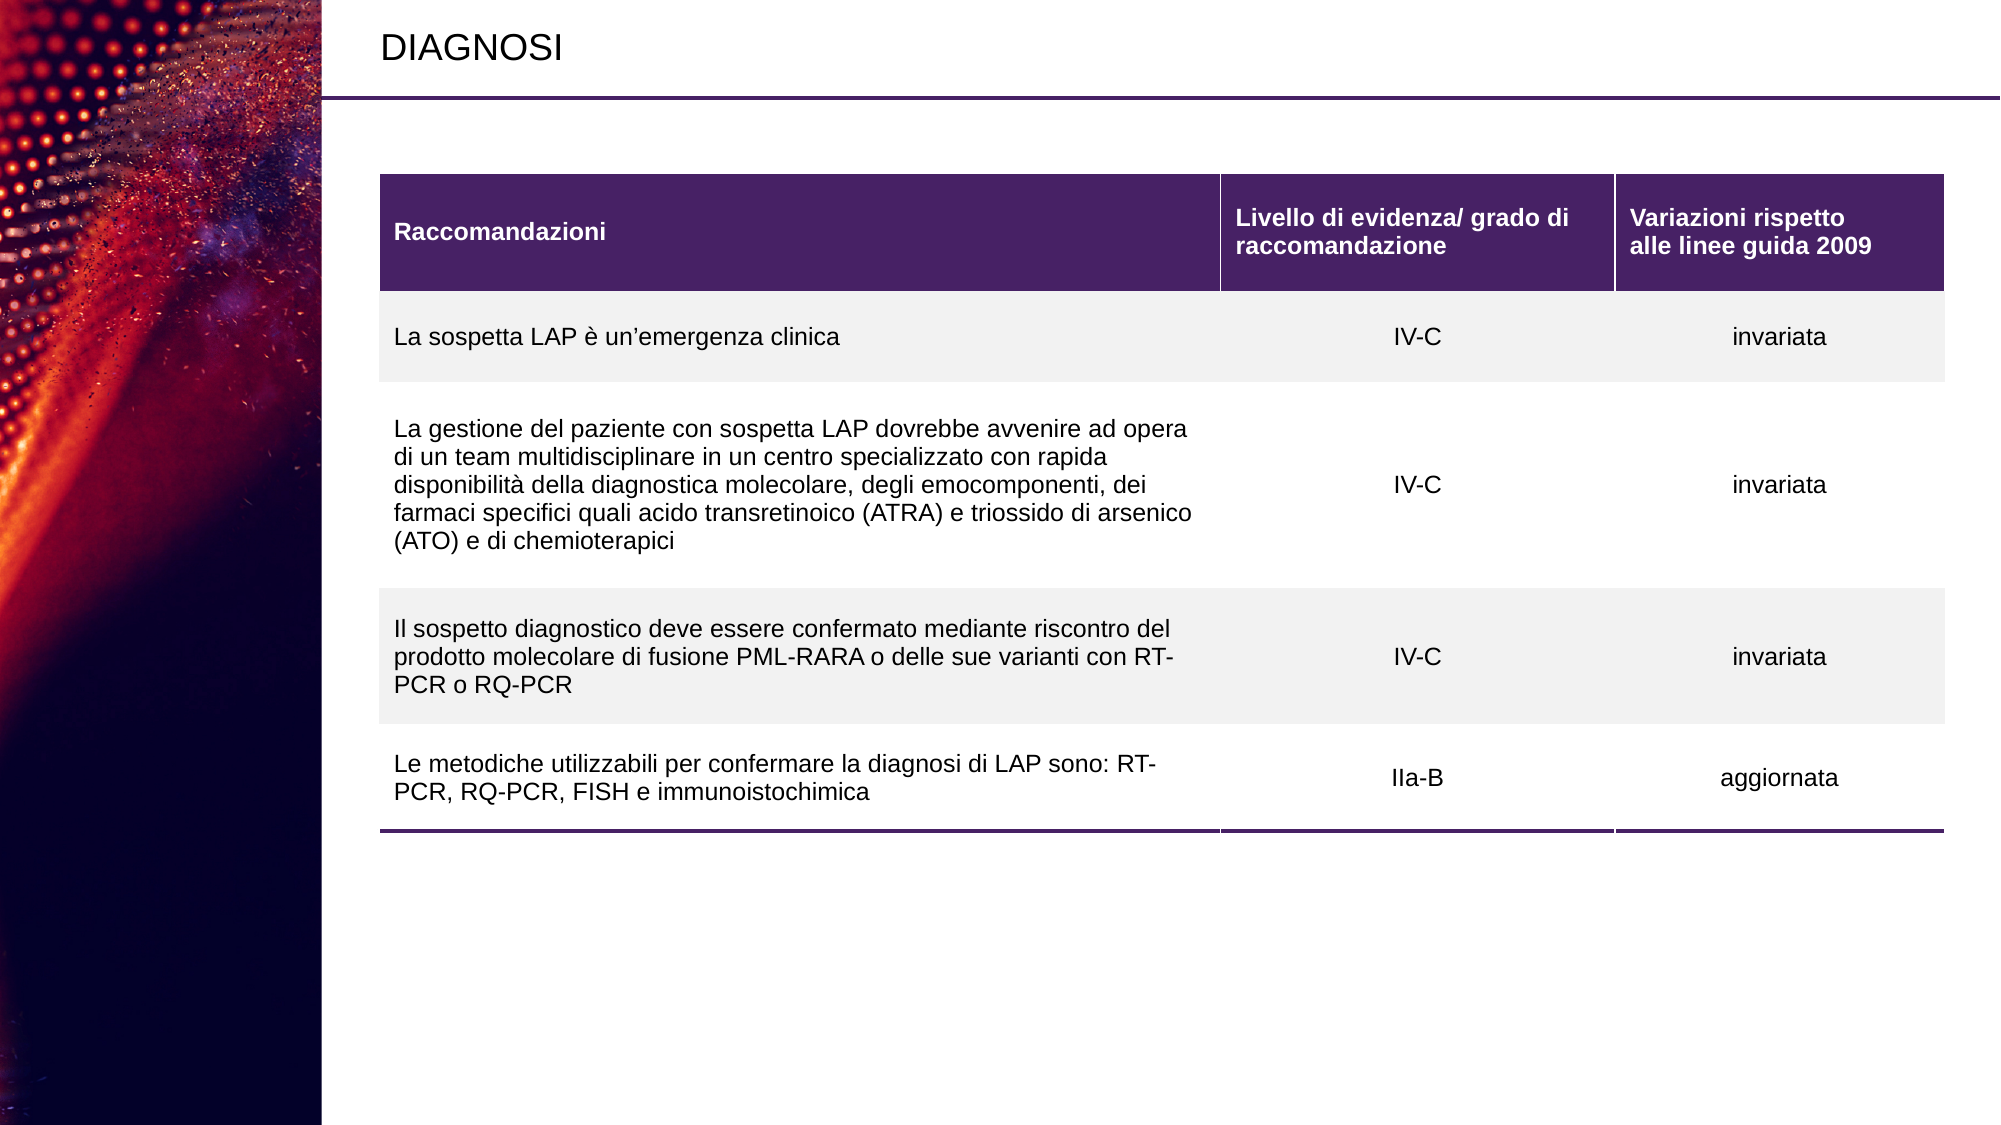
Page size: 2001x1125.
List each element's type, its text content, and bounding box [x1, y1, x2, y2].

table_cell IIa-B [1221, 724, 1614, 829]
table_cell La sospetta LAP è un’emergenza clinica [379, 291, 1221, 382]
title DIAGNOSI [365, 0, 2000, 98]
table_cell Il sospetto diagnostico deve essere confermato mediante riscontro del prodotto molecolare di fusione PML-RARA o delle sue varianti con RT-PCR o RQ-PCR [379, 588, 1221, 724]
table_cell invariata [1615, 588, 1945, 724]
picture [0, 0, 322, 1125]
table_cell invariata [1615, 382, 1945, 588]
table_cell invariata [1615, 291, 1945, 382]
table_cell IV-C [1221, 382, 1615, 588]
table_cell IV-C [1221, 291, 1615, 382]
table_cell La gestione del paziente con sospetta LAP dovrebbe avvenire ad opera di un team multidisciplinare in un centro specializzato con rapida disponibilità della diagnostica molecolare, degli emocomponenti, dei farmaci specifici quali acido transretinoico (ATRA) e triossido di arsenico (ATO) e di chemioterapici [379, 382, 1221, 588]
table_cell aggiornata [1616, 724, 1944, 829]
table_header Variazioni rispetto alle linee guida 2009 [1616, 174, 1944, 291]
table_cell IV-C [1221, 588, 1615, 724]
table_header Livello di evidenza/ grado di raccomandazione [1221, 174, 1614, 291]
table_header Raccomandazioni [380, 174, 1220, 291]
table_cell Le metodiche utilizzabili per confermare la diagnosi di LAP sono: RT-PCR, RQ-PCR, FISH e immunoistochimica [380, 724, 1220, 829]
